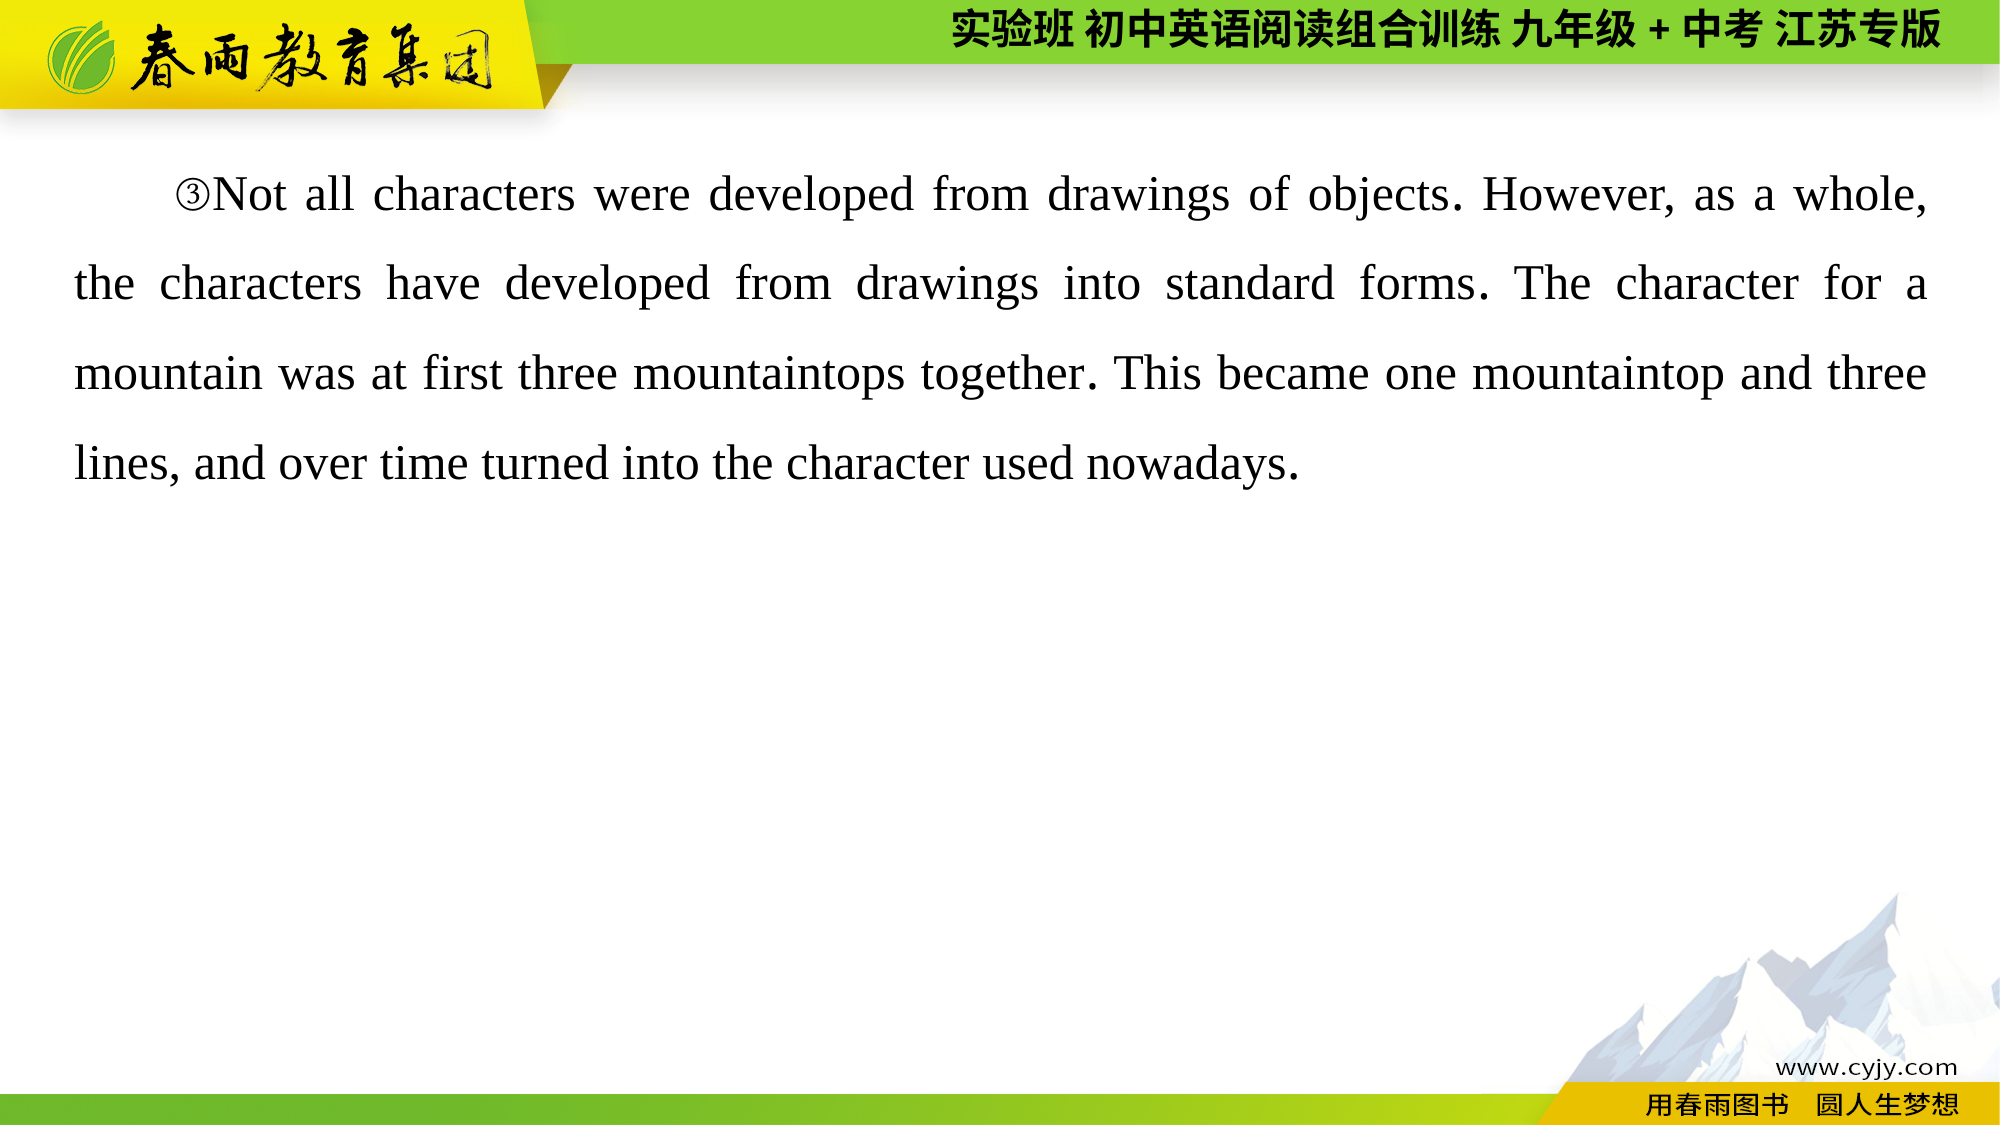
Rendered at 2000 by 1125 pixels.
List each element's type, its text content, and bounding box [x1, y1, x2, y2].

picture [0, 0, 2000, 1125]
list ③Not all characters were developed from drawings of objects. However, as a whole, the characters have developed from drawings into standard forms. The character for a mountain was at first three mountaintops together. This became one mountaintop and three lines, and over time turned into the character used nowadays. [59, 122, 1944, 490]
